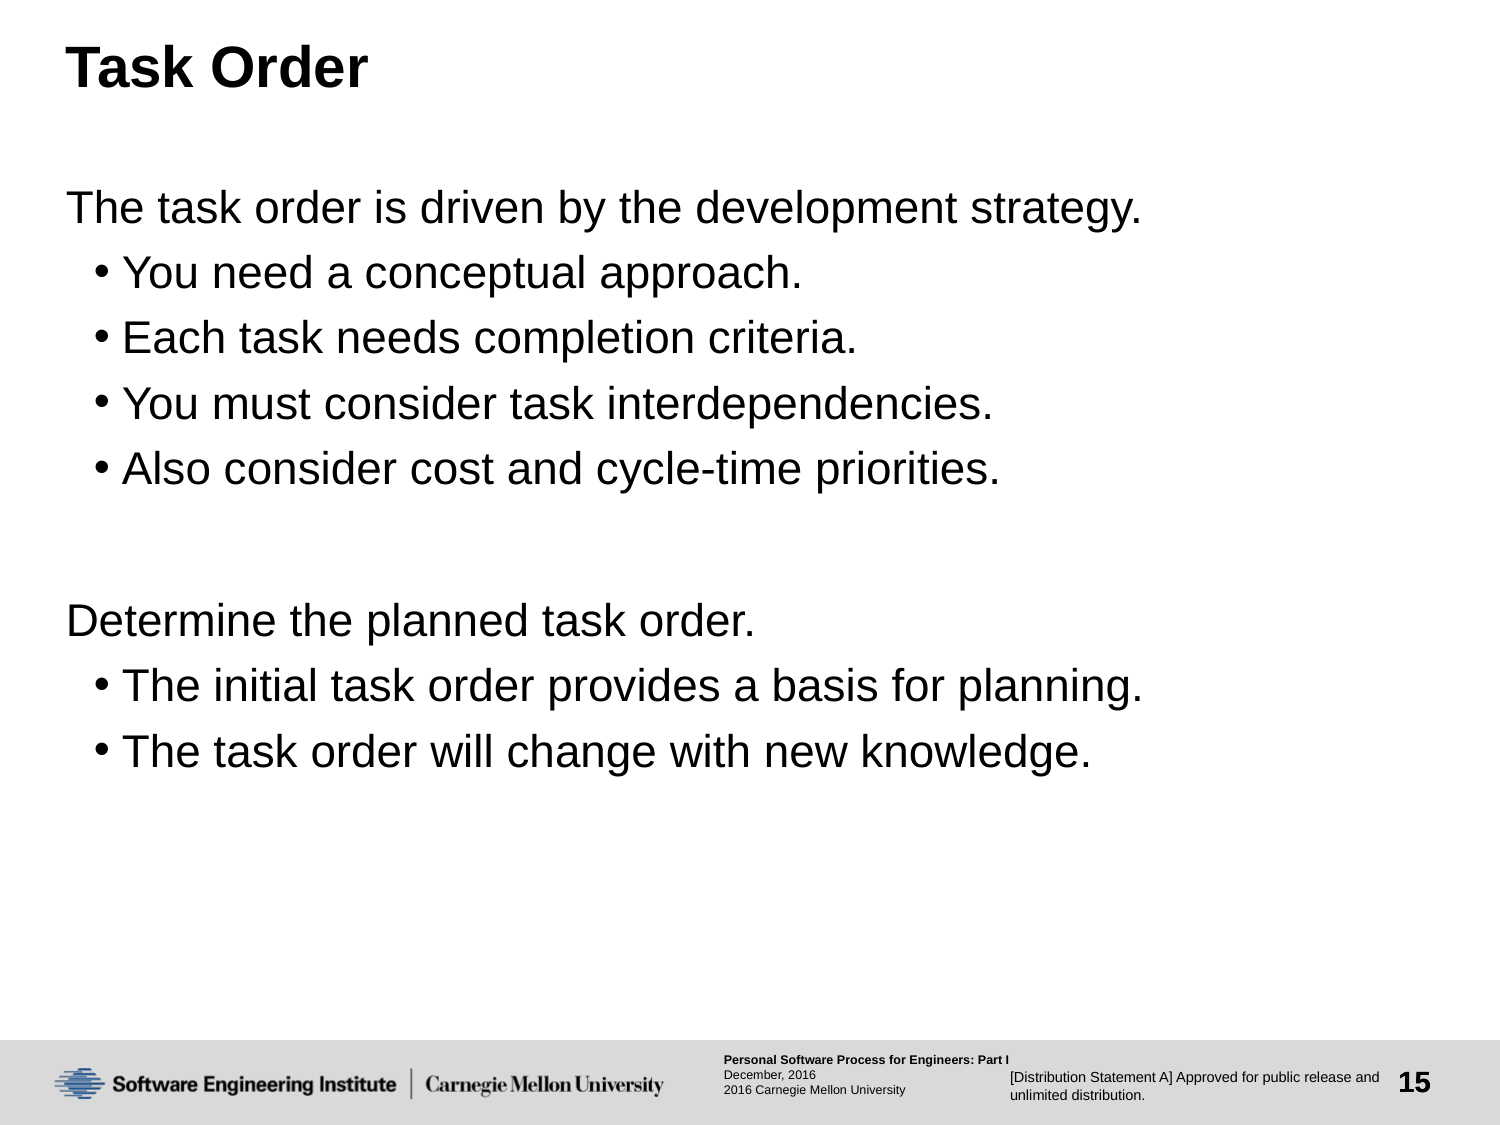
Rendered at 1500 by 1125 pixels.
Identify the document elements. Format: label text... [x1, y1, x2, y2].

picture [46, 1061, 673, 1104]
title Task Order [65, 37, 1313, 148]
list The task order is driven by the development strategy. You need a conceptual approach. Each task needs completion criteria. You must consider task interdependencies. Also consider cost and cycle-time priorities. Determine the planned task order. The initial task order provides a basis for planning. The task order will change with new knowledge. [65, 177, 1431, 1000]
